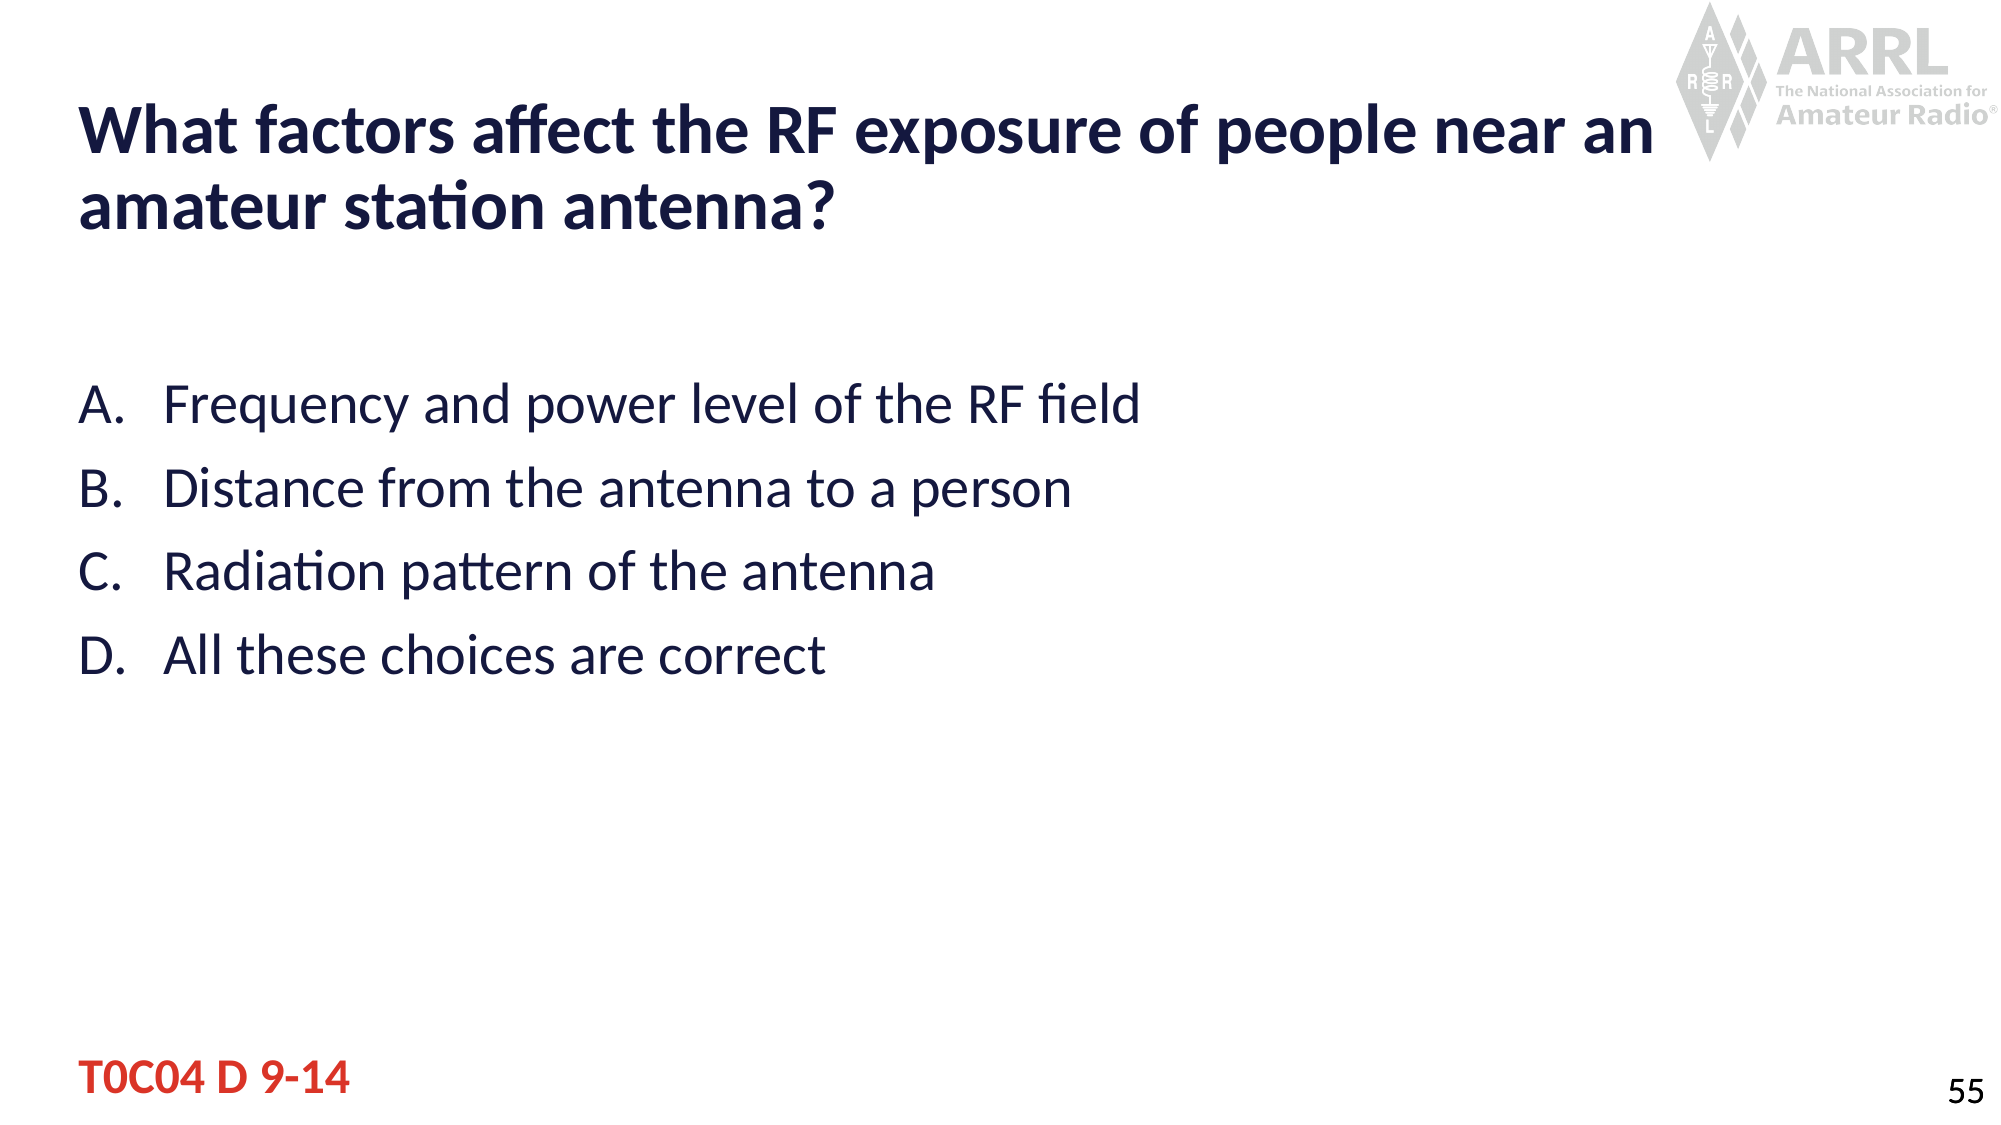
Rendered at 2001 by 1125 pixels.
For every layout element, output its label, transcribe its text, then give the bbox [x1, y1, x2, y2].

text_box T0C04 D 9-14 [63, 1036, 921, 1112]
list Frequency and power level of the RF field Distance from the antenna to a person Radiation pattern of the antenna All these choices are correct [63, 365, 1863, 989]
title What factors affect the RF exposure of people near an amateur station antenna? [63, 59, 1863, 278]
picture [1674, 0, 2000, 164]
